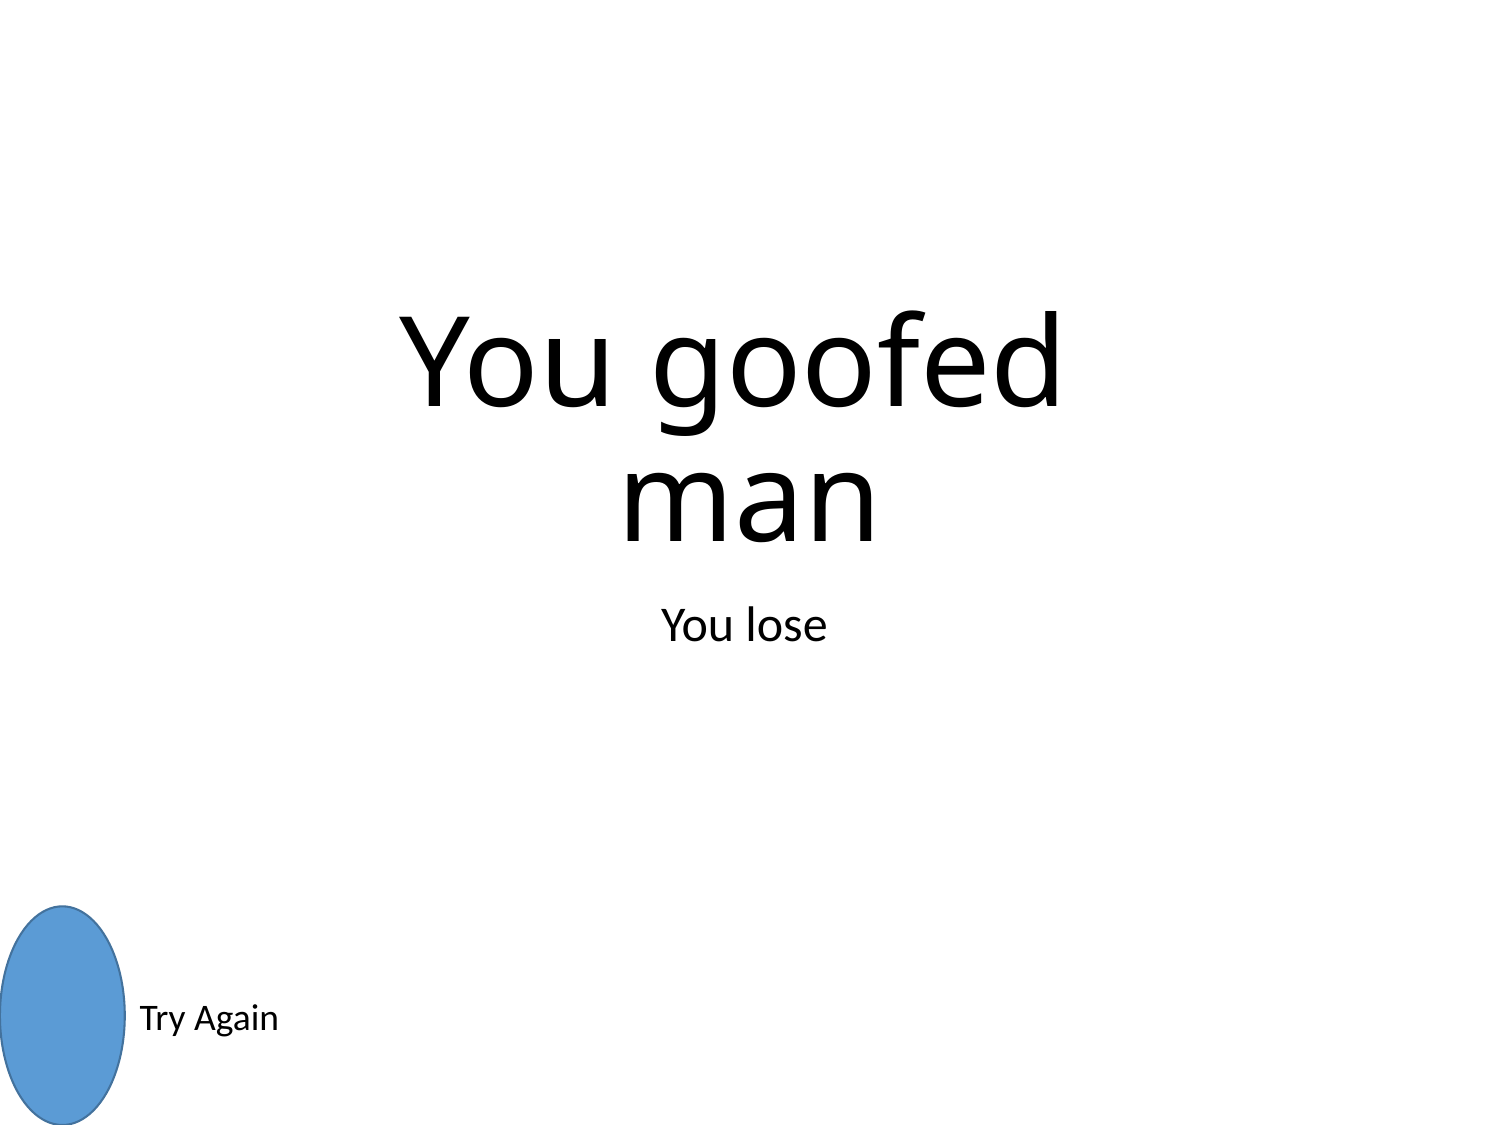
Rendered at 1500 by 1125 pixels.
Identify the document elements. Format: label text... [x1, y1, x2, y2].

text_box Try Again [124, 985, 394, 1045]
text_box [0, 905, 124, 1125]
title You goofed man [112, 184, 1388, 576]
subtitle You lose [187, 590, 1313, 863]
